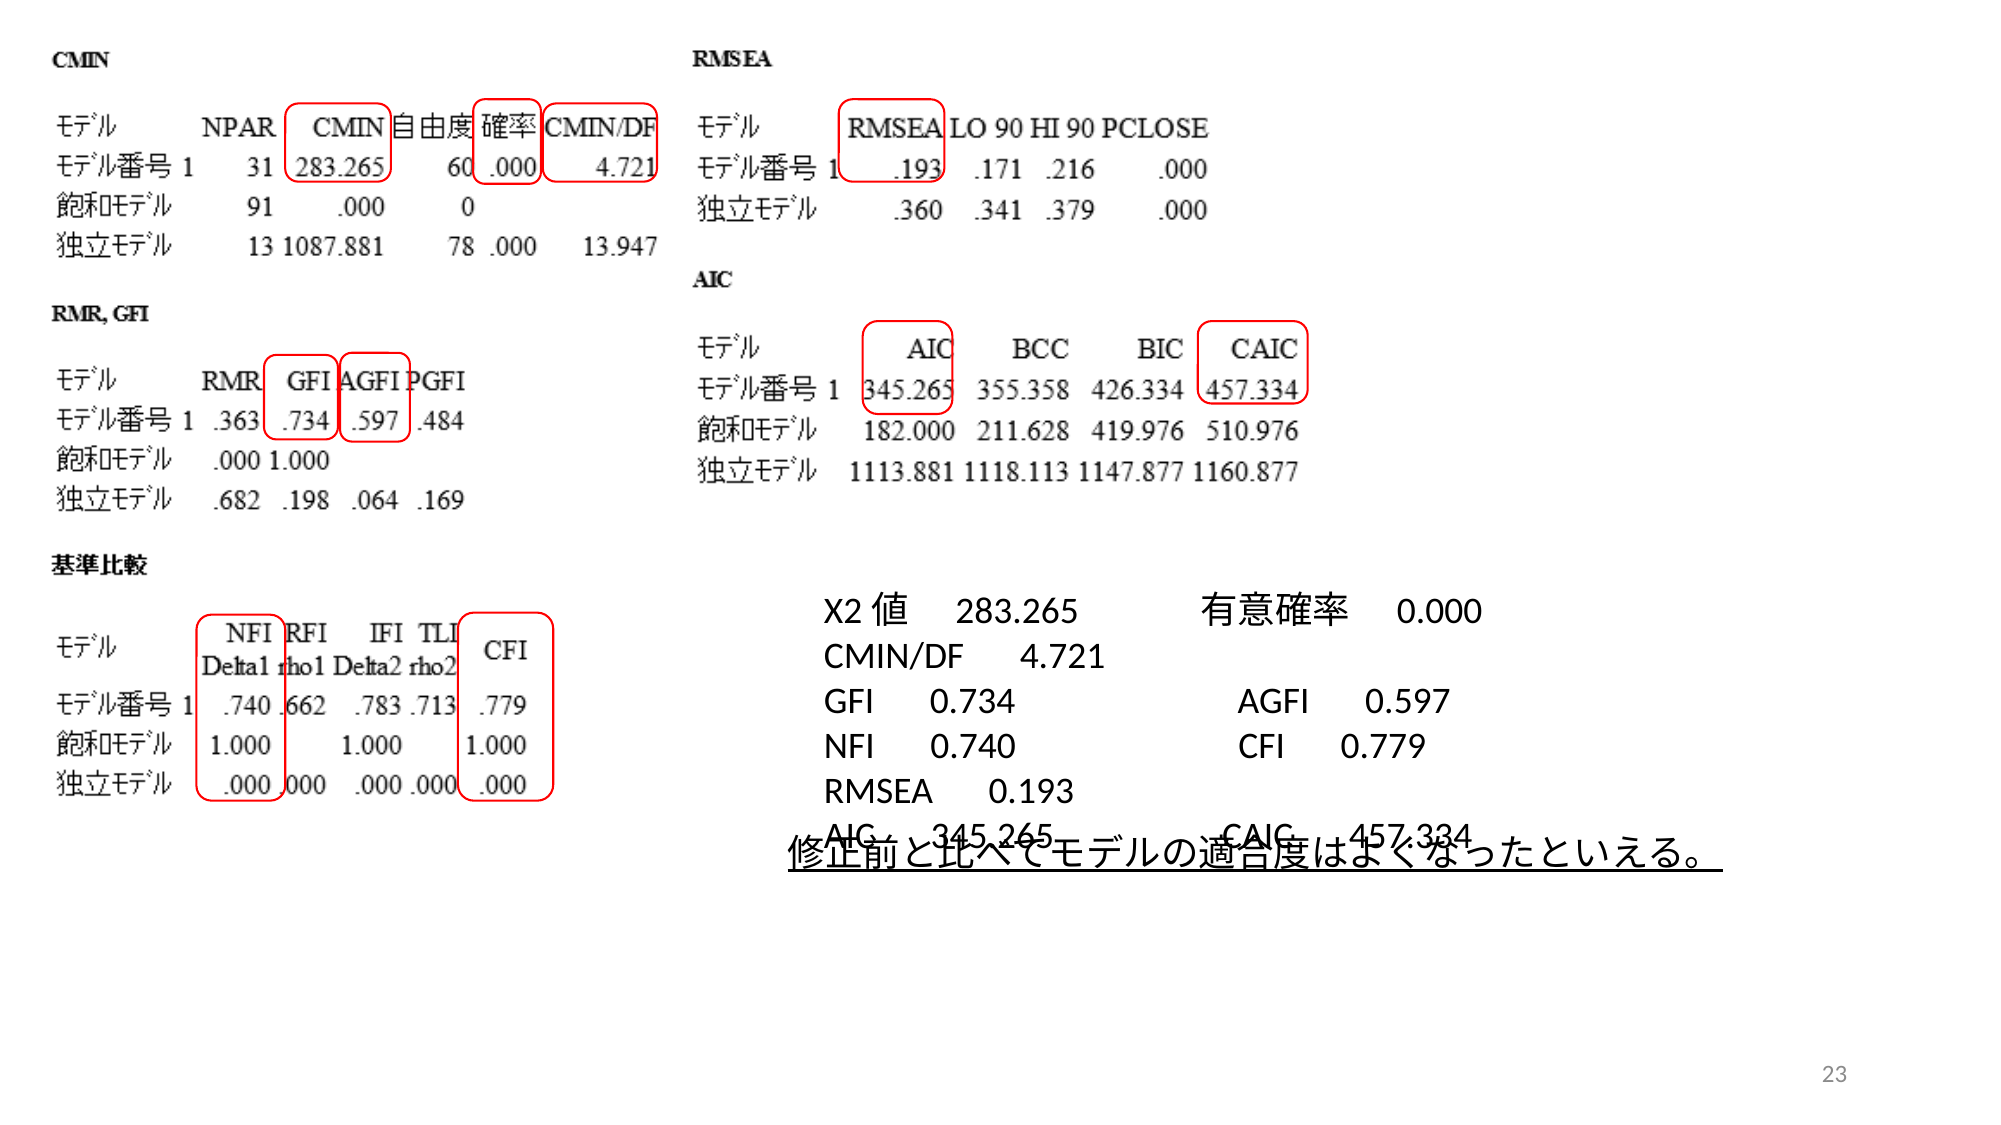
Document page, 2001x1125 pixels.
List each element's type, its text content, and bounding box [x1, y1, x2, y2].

text_box X2値 283.265 有意確率 0.000 CMIN/DF 4.721 GFI 0.734 AGFI 0.597 NFI 0.740 CFI 0.779 RMSEA 0.193 AIC 345.265 CAIC 457.334 [809, 578, 1745, 864]
slide_number 23 [1412, 1042, 1863, 1103]
picture [37, 23, 1335, 818]
text_box 修正前と比べてモデルの適合度はよくなったといえる。 [772, 821, 1738, 882]
